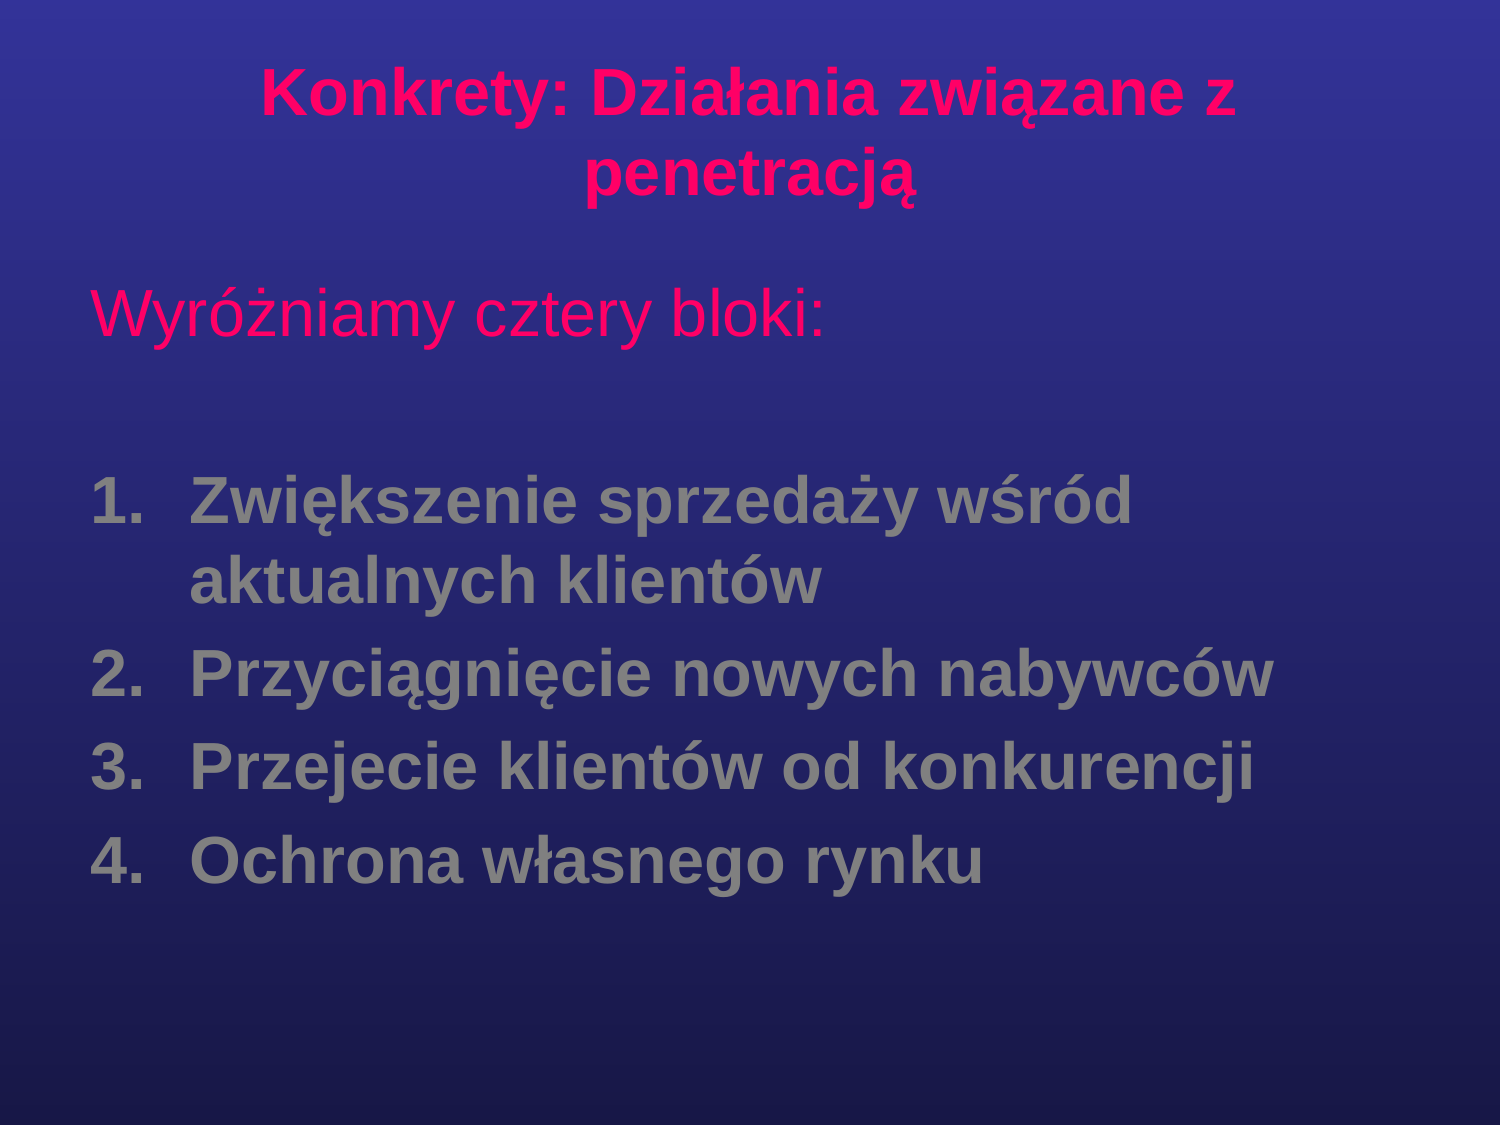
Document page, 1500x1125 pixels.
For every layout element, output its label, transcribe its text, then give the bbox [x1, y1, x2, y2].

title Konkrety: Działania związane z penetracją [74, 44, 1426, 233]
list Wyróżniamy cztery bloki: Zwiększenie sprzedaży wśród aktualnych klientów Przyciągnięcie nowych nabywców Przejecie klientów od konkurencji Ochrona własnego rynku [74, 262, 1426, 1006]
